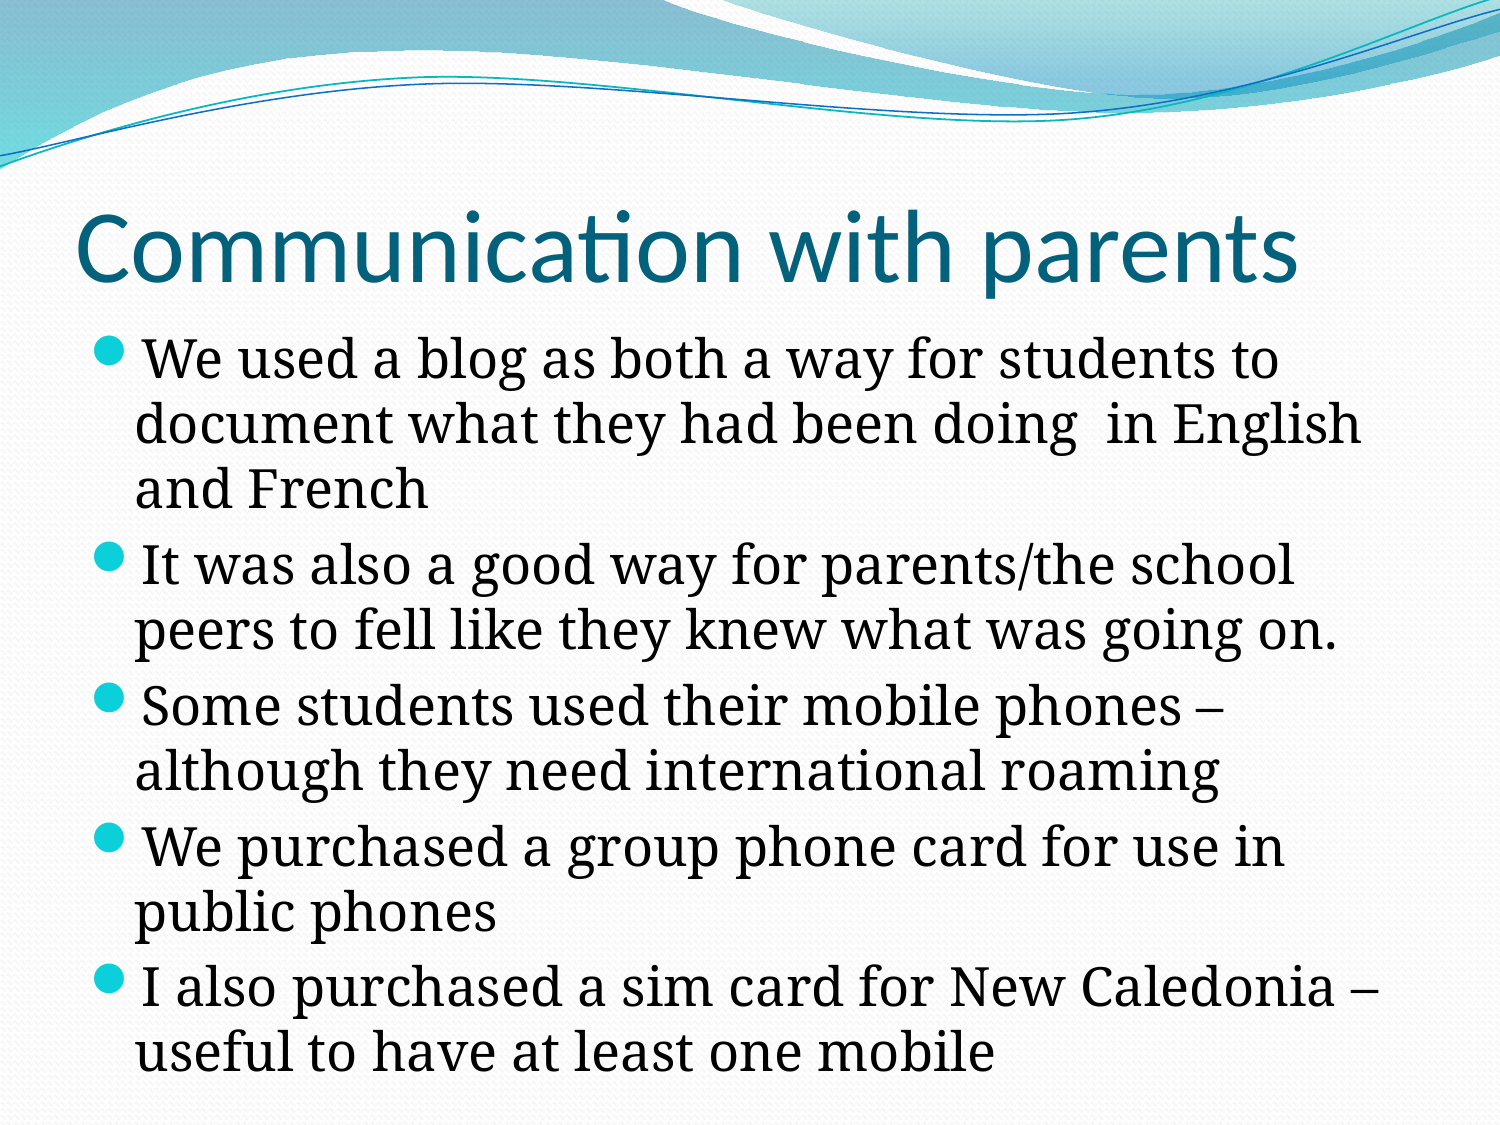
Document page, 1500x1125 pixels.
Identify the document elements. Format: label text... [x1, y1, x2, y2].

list We used a blog as both a way for students to document what they had been doing in English and French It was also a good way for parents/the school peers to fell like they knew what was going on. Some students used their mobile phones – although they need international roaming We purchased a group phone card for use in public phones I also purchased a sim card for New Caledonia – useful to have at least one mobile [75, 317, 1425, 1038]
title Communication with parents [75, 115, 1425, 303]
